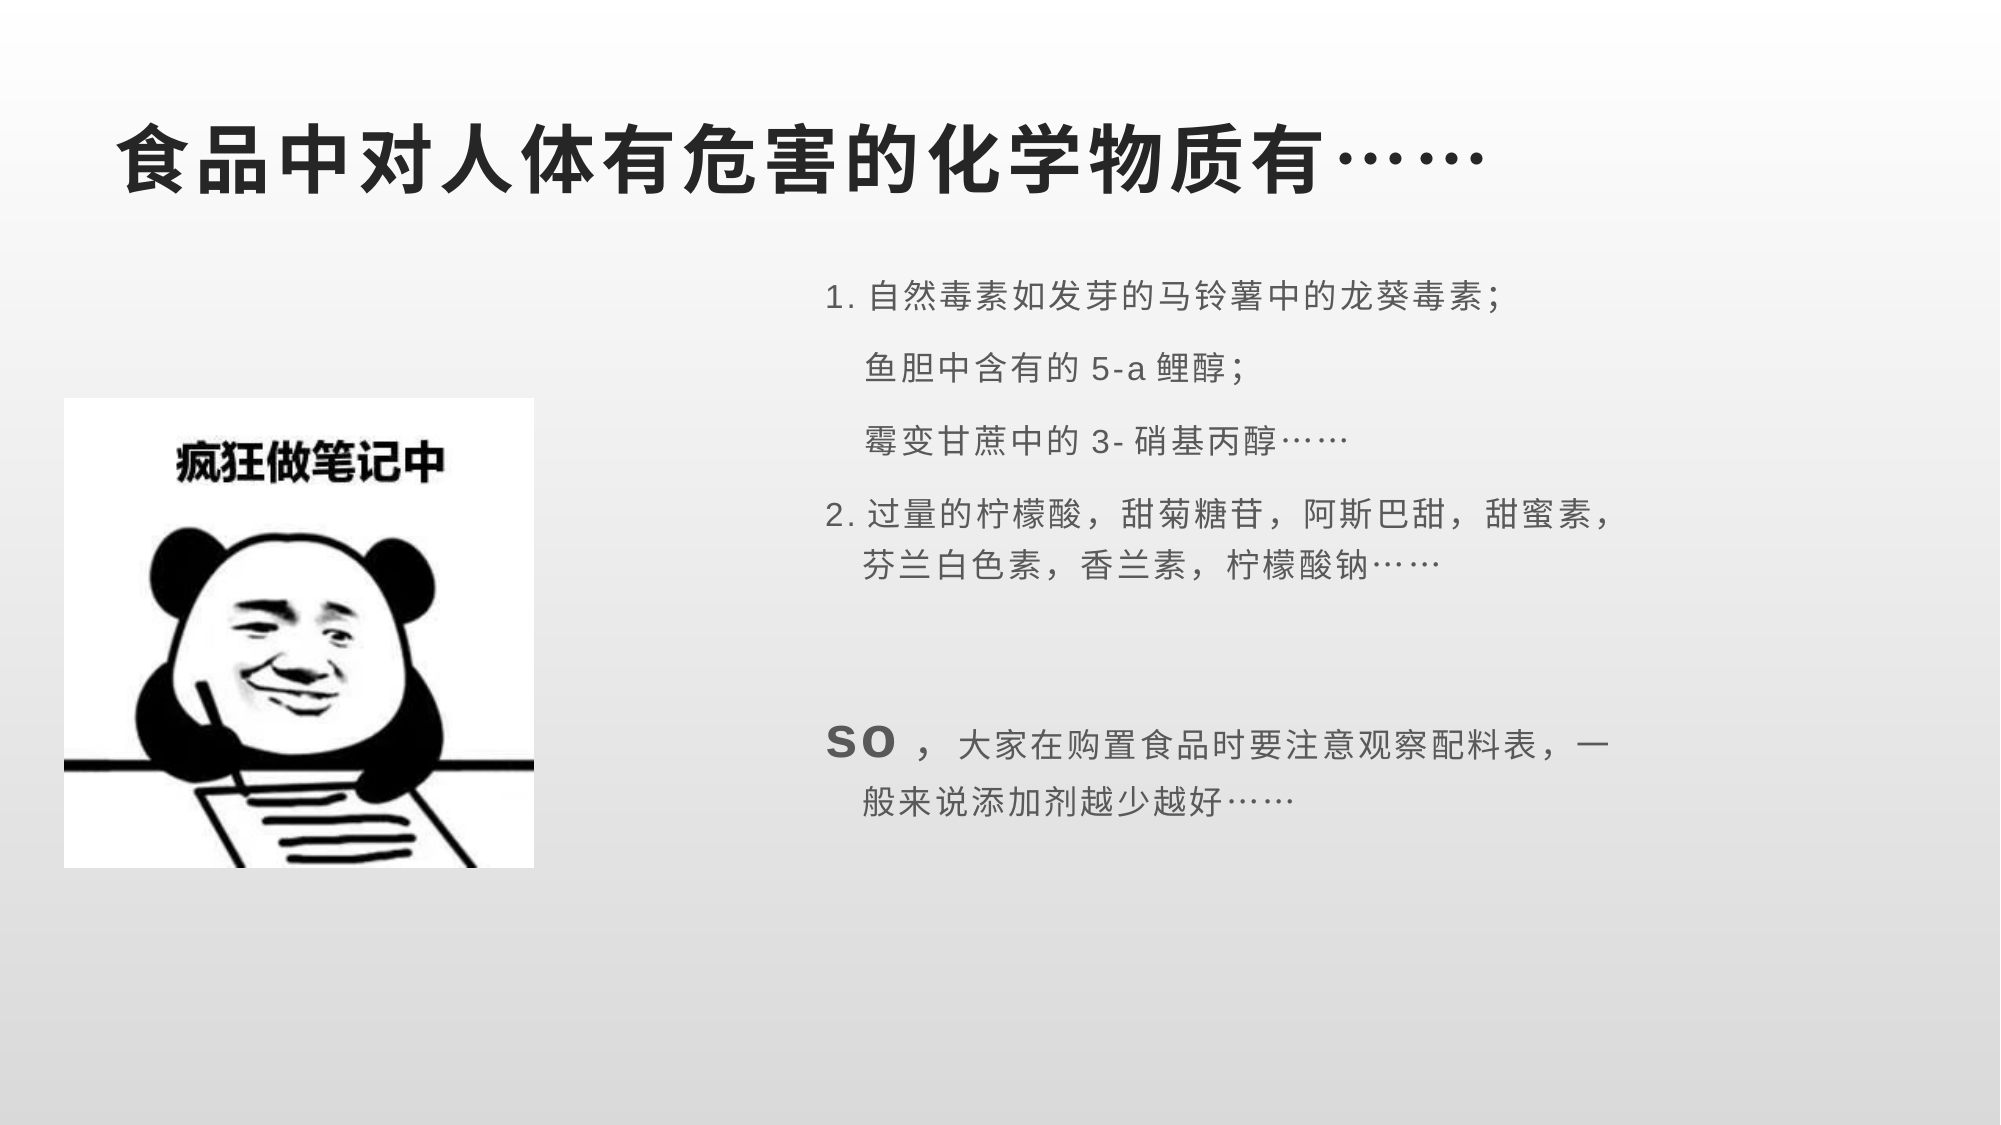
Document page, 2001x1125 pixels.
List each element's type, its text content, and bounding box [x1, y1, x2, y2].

picture [64, 398, 534, 868]
title 食品中对人体有危害的化学物质有…… [99, 99, 1900, 216]
list 1.自然毒素如发芽的马铃薯中的龙葵毒素； 鱼胆中含有的5-a鲤醇； 霉变甘蔗中的3-硝基丙醇…… 2.过量的柠檬酸，甜菊糖苷，阿斯巴甜，甜蜜素，芬兰白色素，香兰素，柠檬酸钠…… so，大家在购置食品时要注意观察配料表，一般来说添加剂越少越好…… [810, 255, 1656, 1012]
